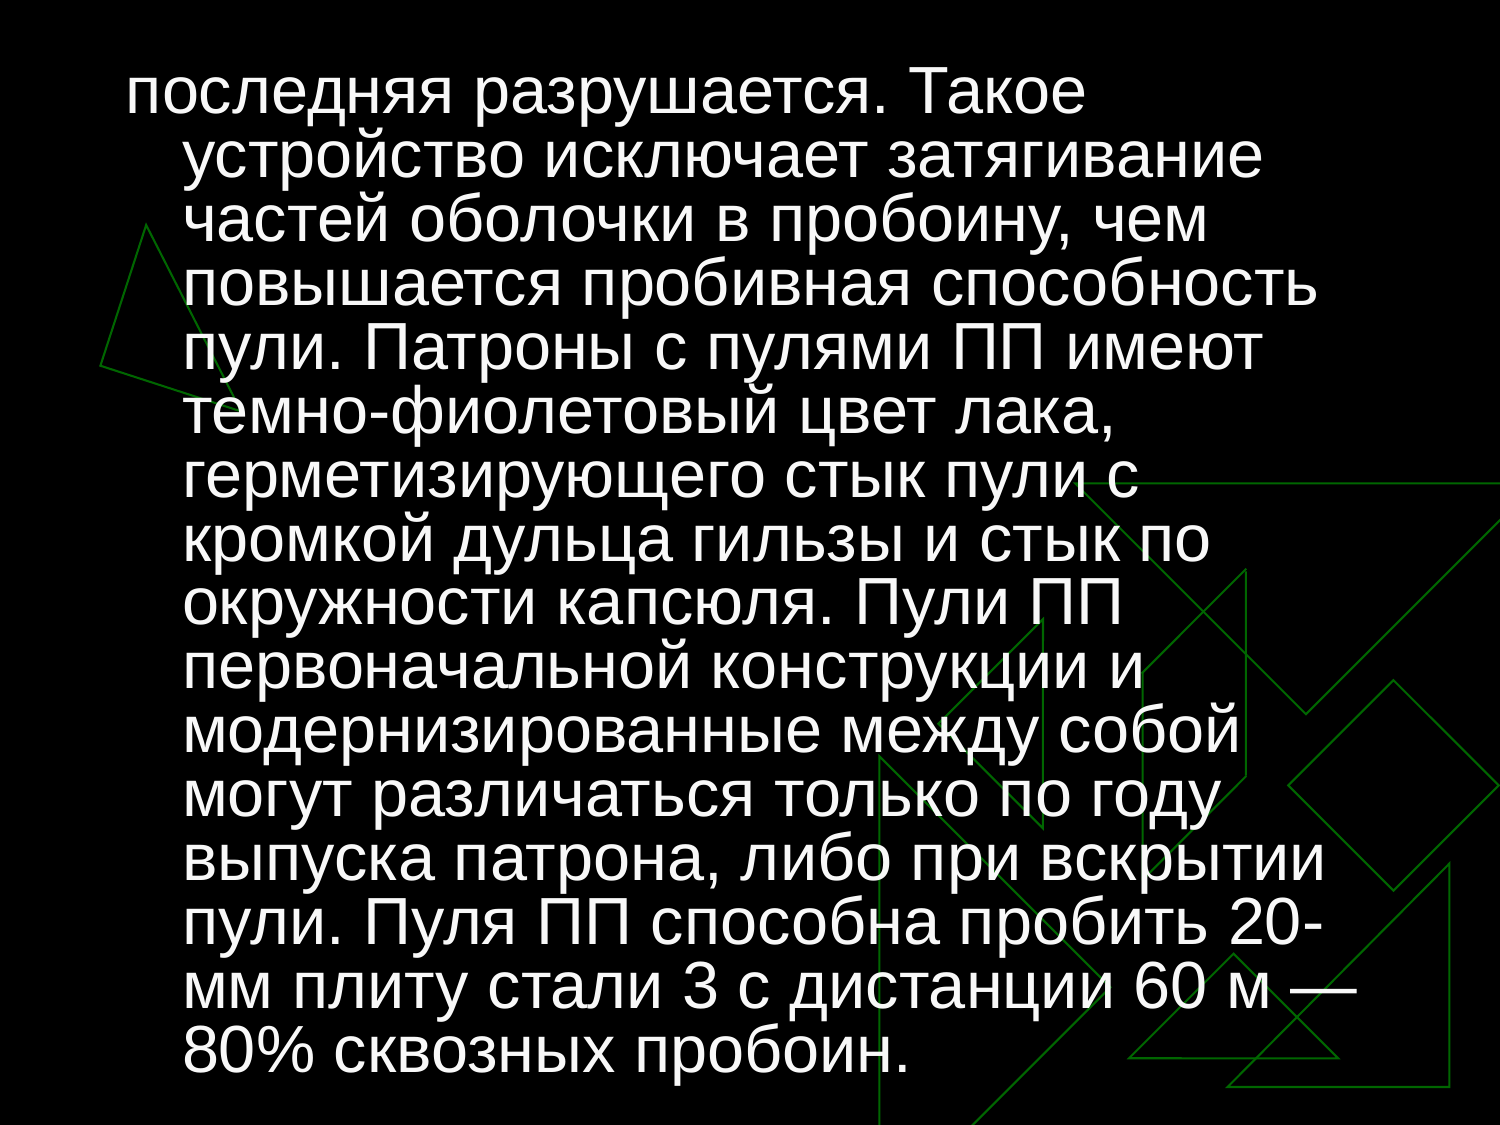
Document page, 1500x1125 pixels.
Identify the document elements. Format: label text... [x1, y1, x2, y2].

list последняя разрушается. Такое устройство исключает затягивание частей оболочки в пробоину, чем повышается пробивная способность пули. Патроны с пулями ПП имеют темно-фиолетовый цвет лака, герметизирующего стык пули с кромкой дульца гильзы и стык по окружности капсюля. Пули ПП первоначальной конструкции и модернизированные между собой могут различаться только по году выпуска патрона, либо при вскрытии пули. Пуля ПП способна пробить 20-мм плиту стали 3 с дистанции 60 м — 80% сквозных пробоин. [110, 54, 1395, 1094]
